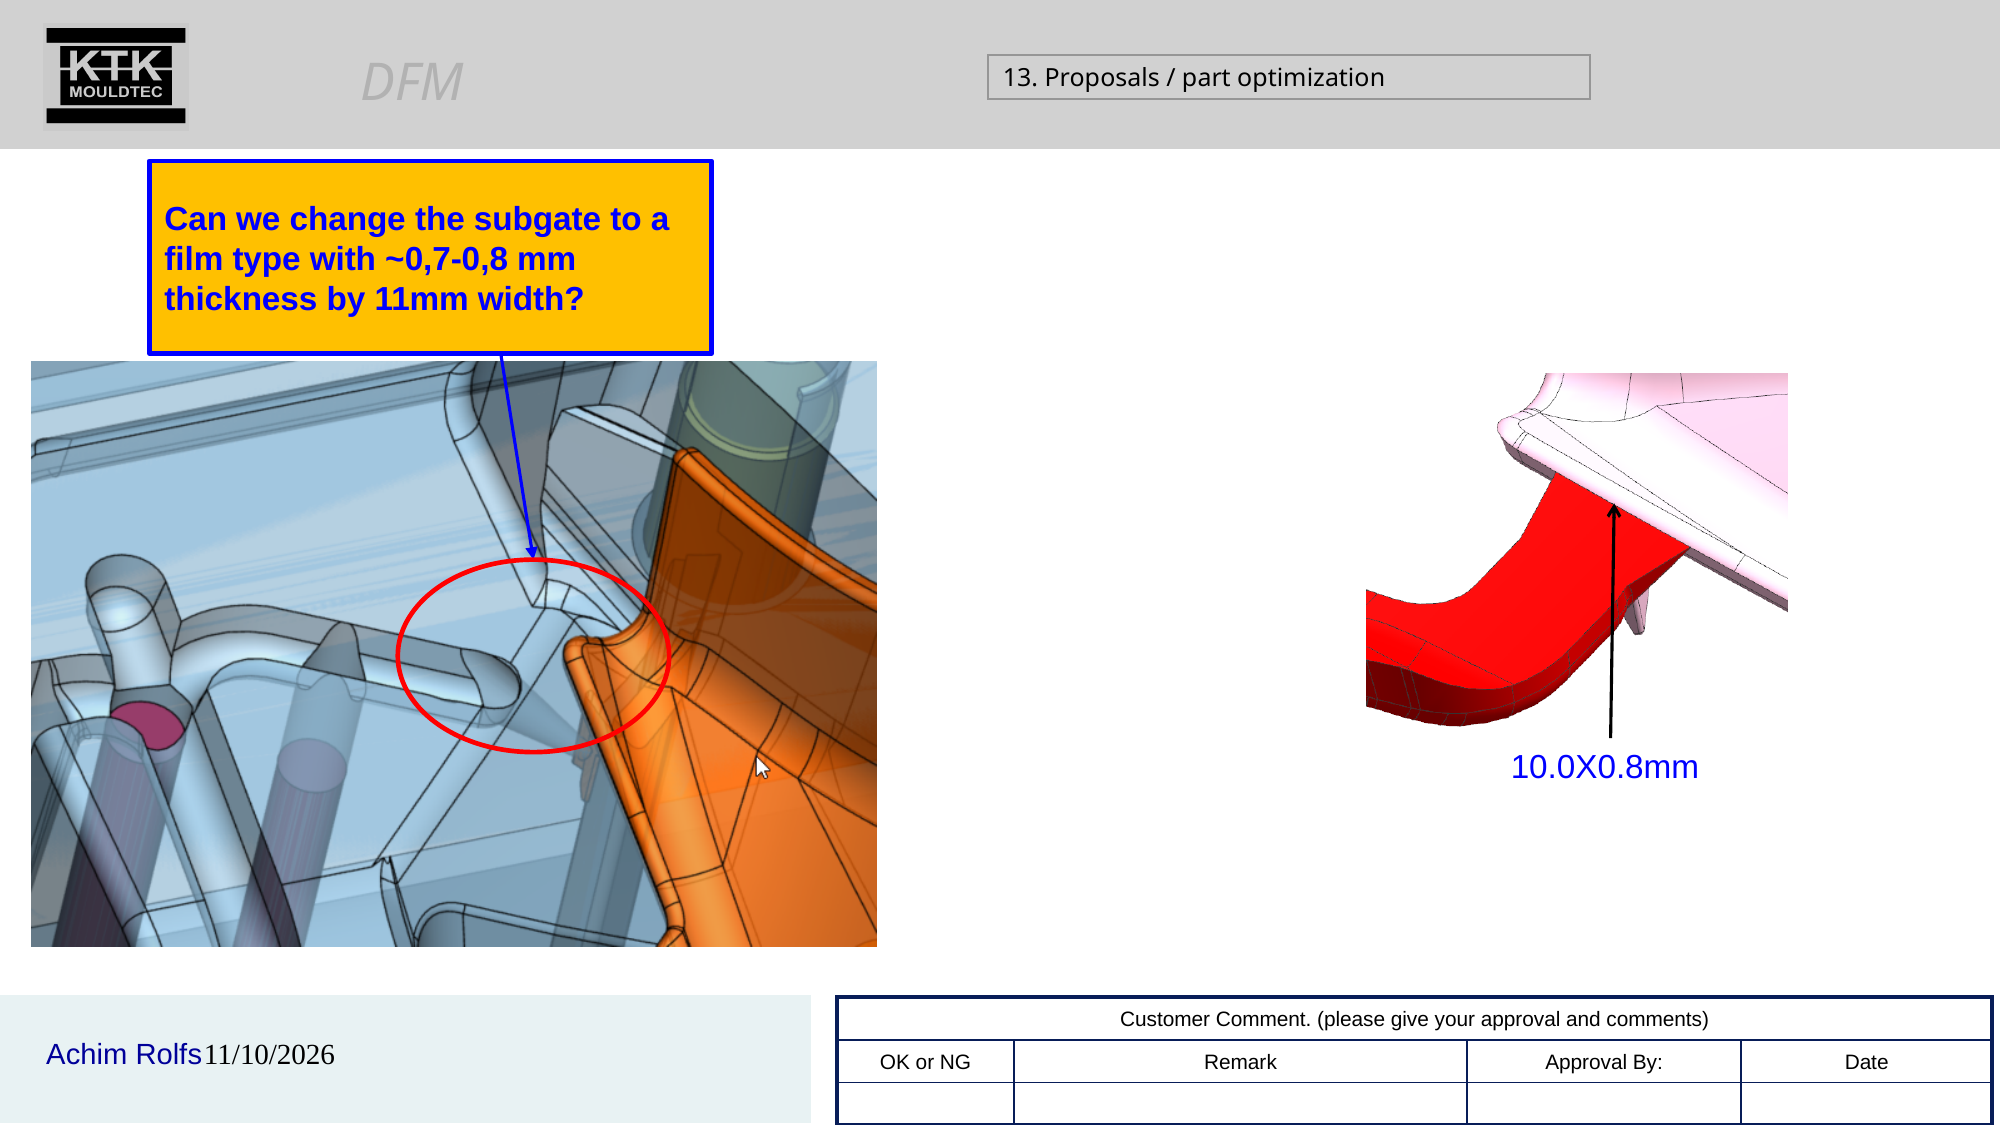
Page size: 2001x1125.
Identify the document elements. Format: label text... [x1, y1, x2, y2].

text_box 13. Proposals / part optimization [988, 54, 1591, 100]
text_box Can we change the subgate to a film type with ~0,7-0,8 mm thickness by 11mm width? [149, 160, 712, 354]
slide_number [188, 1027, 433, 1106]
picture [1365, 373, 1788, 746]
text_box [500, 353, 534, 560]
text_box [1610, 503, 1615, 739]
text_box 10.0X0.8mm [1496, 738, 1855, 793]
picture [31, 361, 877, 947]
